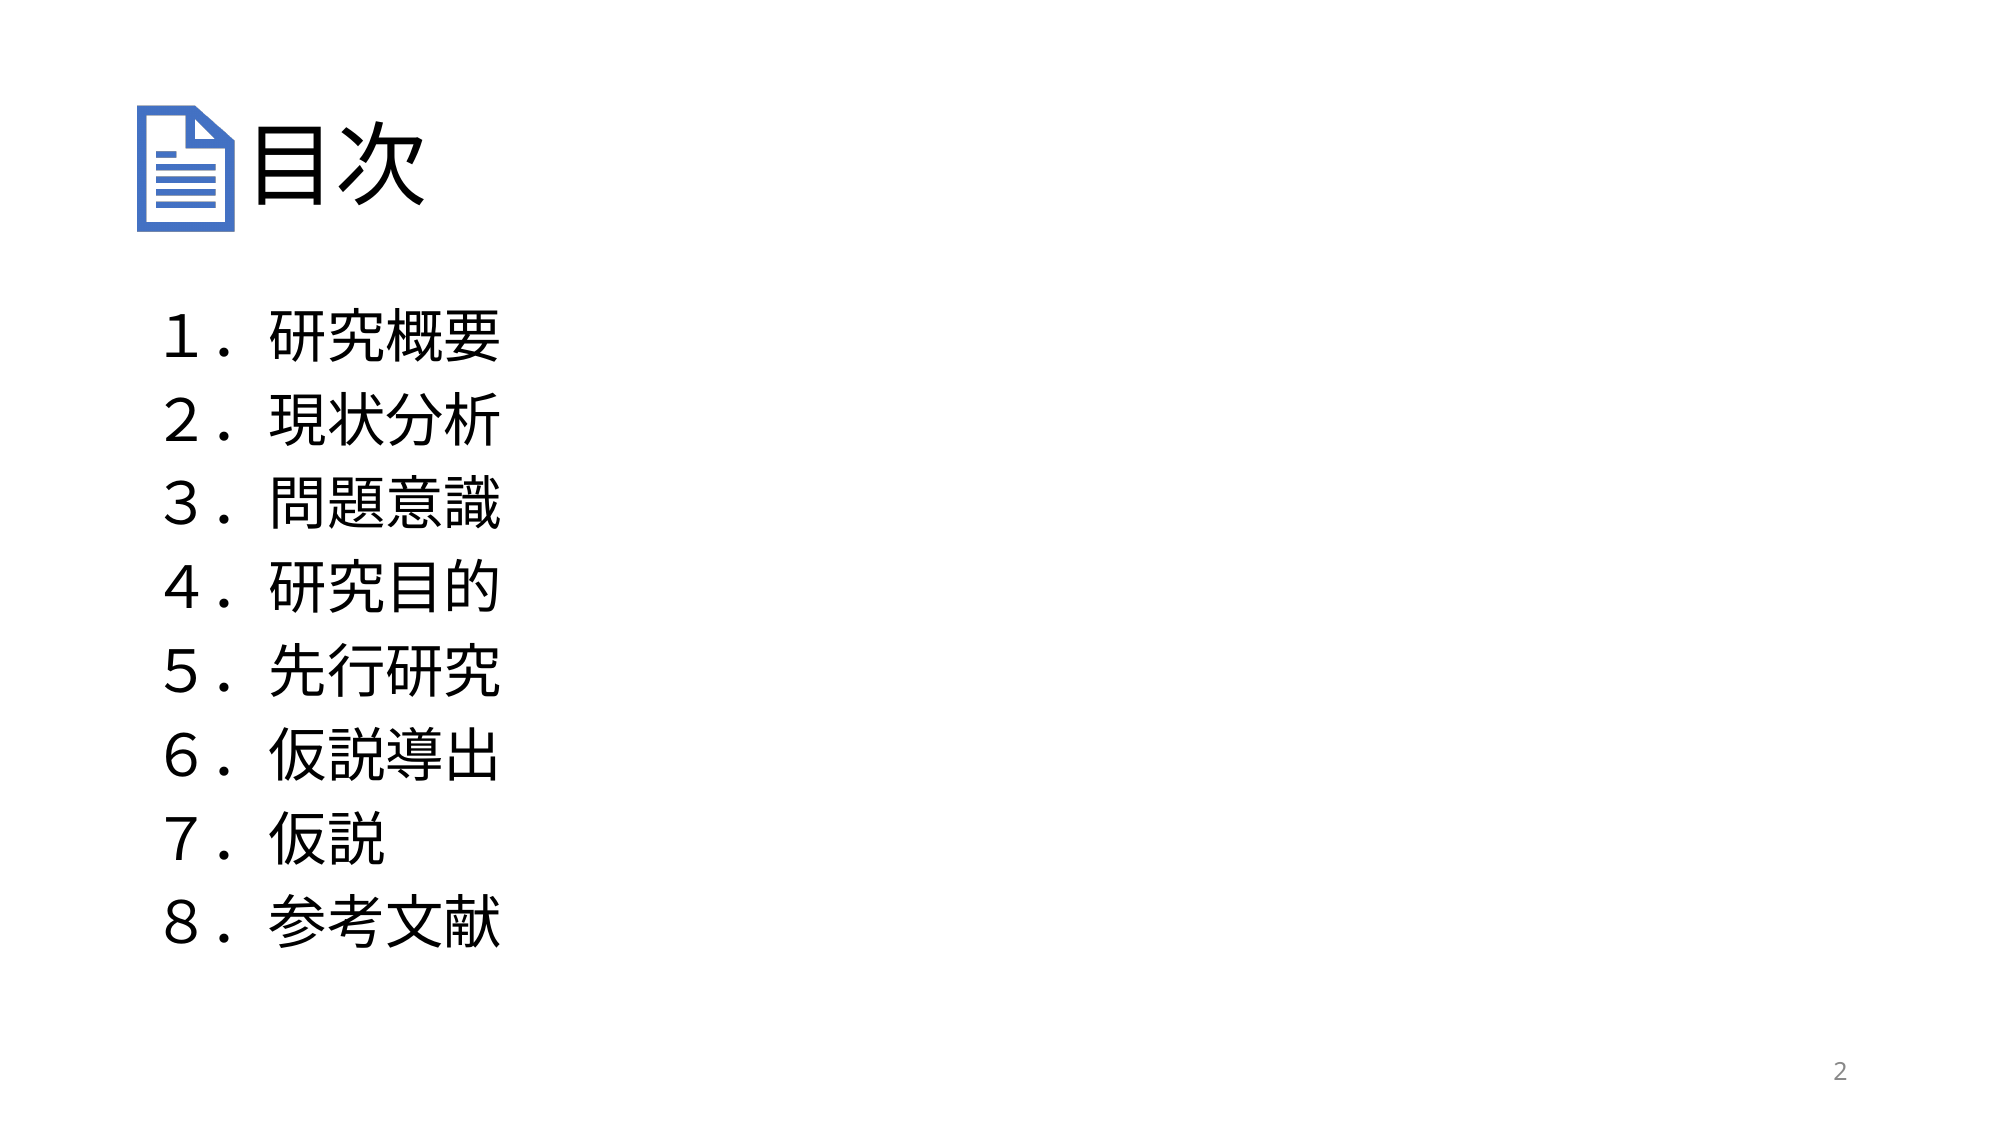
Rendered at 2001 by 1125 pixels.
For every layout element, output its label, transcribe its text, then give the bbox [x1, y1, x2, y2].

list １．研究概要 ２．現状分析 ３．問題意識 ４．研究目的 ５．先行研究 ６．仮説導出 ７．仮説 ８．参考文献 [137, 299, 1863, 1014]
picture [110, 93, 261, 244]
title 目次 [137, 59, 1863, 278]
slide_number 2 [1412, 1042, 1863, 1103]
